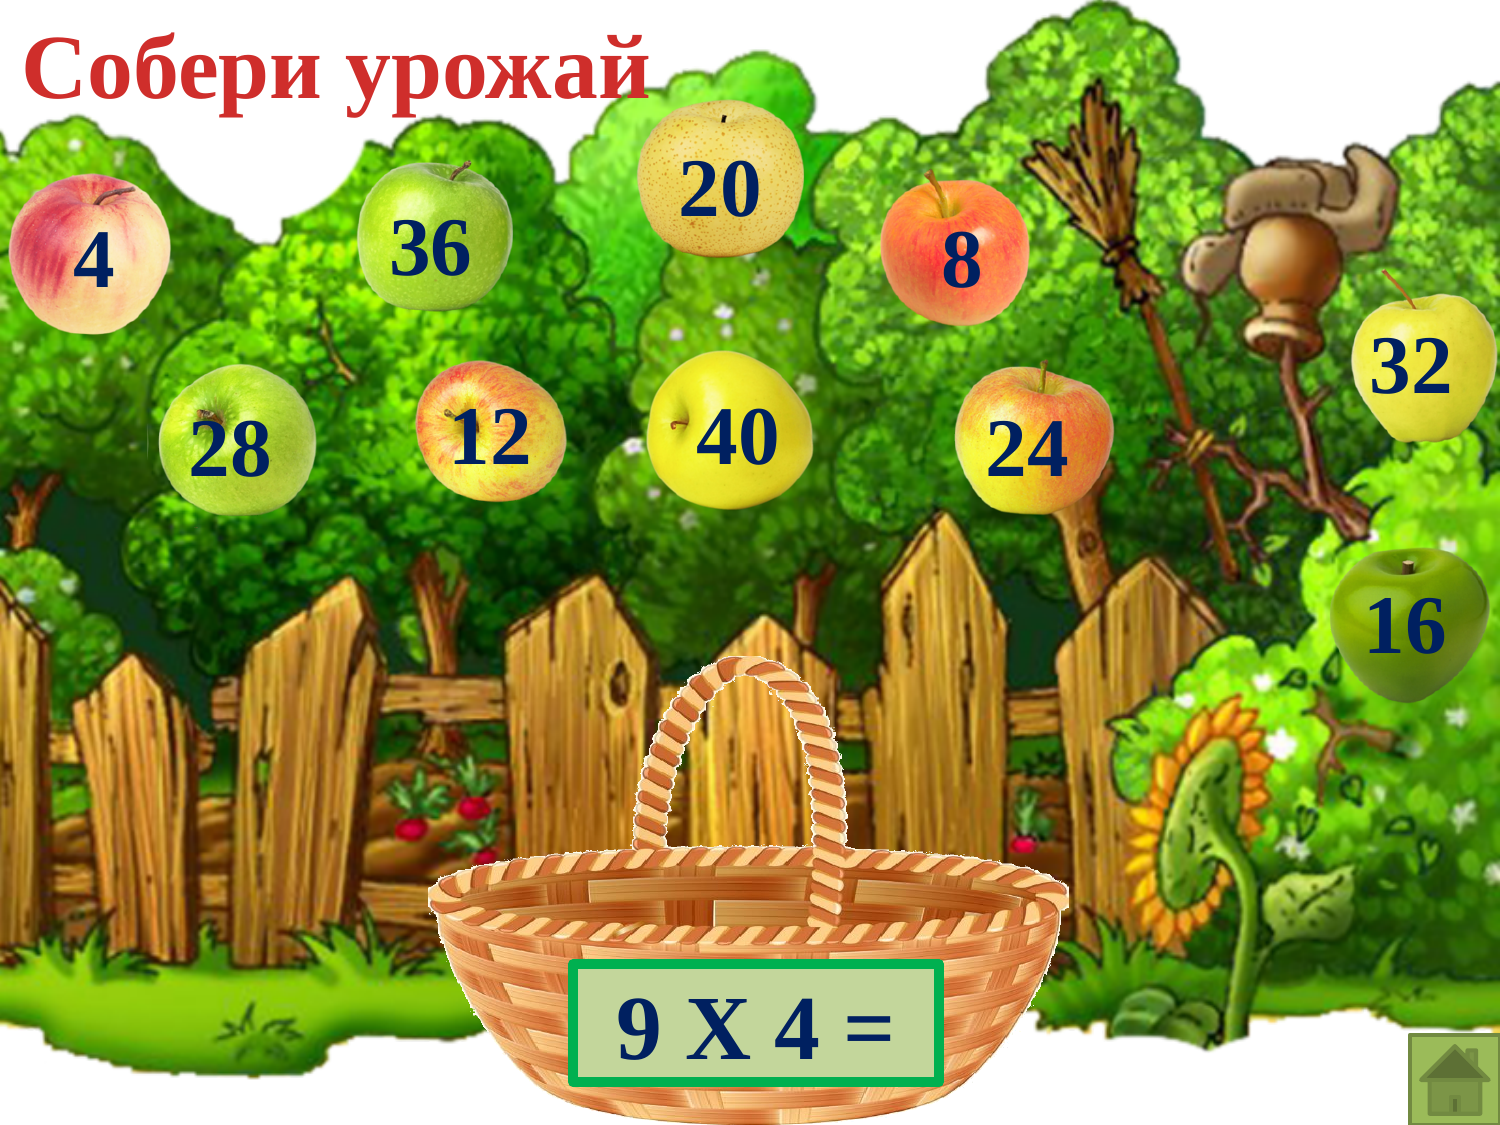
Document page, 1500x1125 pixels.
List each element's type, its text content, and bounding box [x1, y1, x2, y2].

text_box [867, 160, 1034, 336]
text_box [147, 349, 325, 528]
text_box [619, 66, 810, 262]
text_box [0, 160, 178, 339]
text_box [631, 314, 822, 517]
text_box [926, 349, 1117, 526]
text_box [1408, 1033, 1500, 1125]
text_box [1346, 255, 1500, 450]
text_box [1310, 538, 1500, 707]
text_box Собери урожай [0, 0, 674, 125]
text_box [407, 349, 573, 520]
picture [0, 0, 1500, 1125]
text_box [348, 148, 514, 324]
